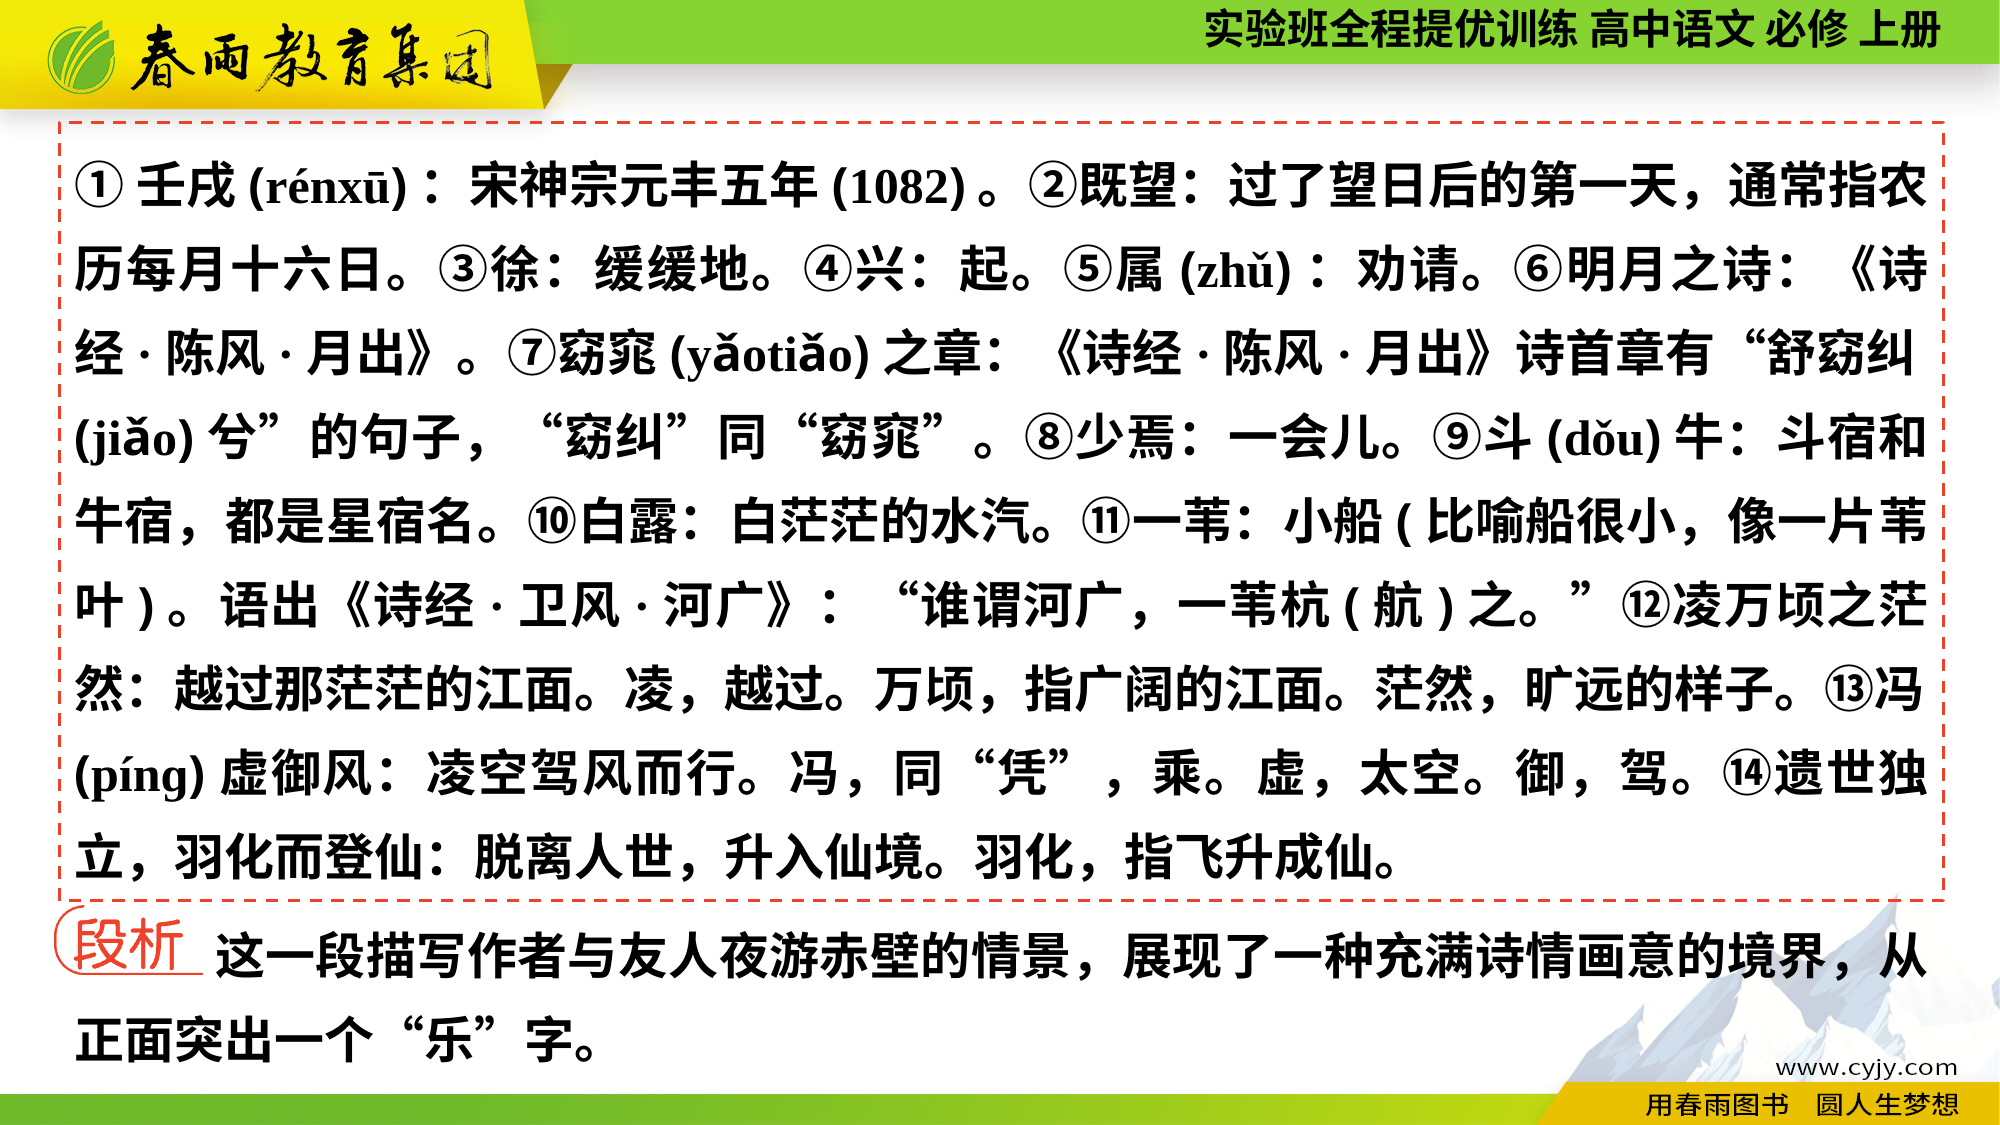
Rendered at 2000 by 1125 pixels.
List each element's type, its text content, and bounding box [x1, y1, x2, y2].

picture [0, 0, 2000, 1125]
list ①壬戌(rénxū)：宋神宗元丰五年(1082)。②既望：过了望日后的第一天，通常指农历每月十六日。③徐：缓缓地。④兴：起。⑤属(zhǔ)：劝请。⑥明月之诗：《诗经·陈风·月出》。⑦窈窕(yǎotiǎo)之章：《诗经·陈风·月出》诗首章有“舒窈纠(jiǎo)兮”的句子，“窈纠”同“窈窕”。⑧少焉：一会儿。⑨斗(dǒu)牛：斗宿和牛宿，都是星宿名。⑩白露：白茫茫的水汽。⑪一苇：小船(比喻船很小，像一片苇叶)。语出《诗经·卫风·河广》：“谁谓河广，一苇杭(航)之。”⑫凌万顷之茫然：越过那茫茫的江面。凌，越过。万顷，指广阔的江面。茫然，旷远的样子。⑬冯(pínɡ)虚御风：凌空驾风而行。冯，同“凭”，乘。虚，太空。御，驾。⑭遗世独立，羽化而登仙：脱离人世，升入仙境。羽化，指飞升成仙。 [59, 122, 1944, 893]
text_box 这一段描写作者与友人夜游赤壁的情景，展现了一种充满诗情画意的境界，从正面突出一个“乐”字。 [59, 893, 1944, 1077]
